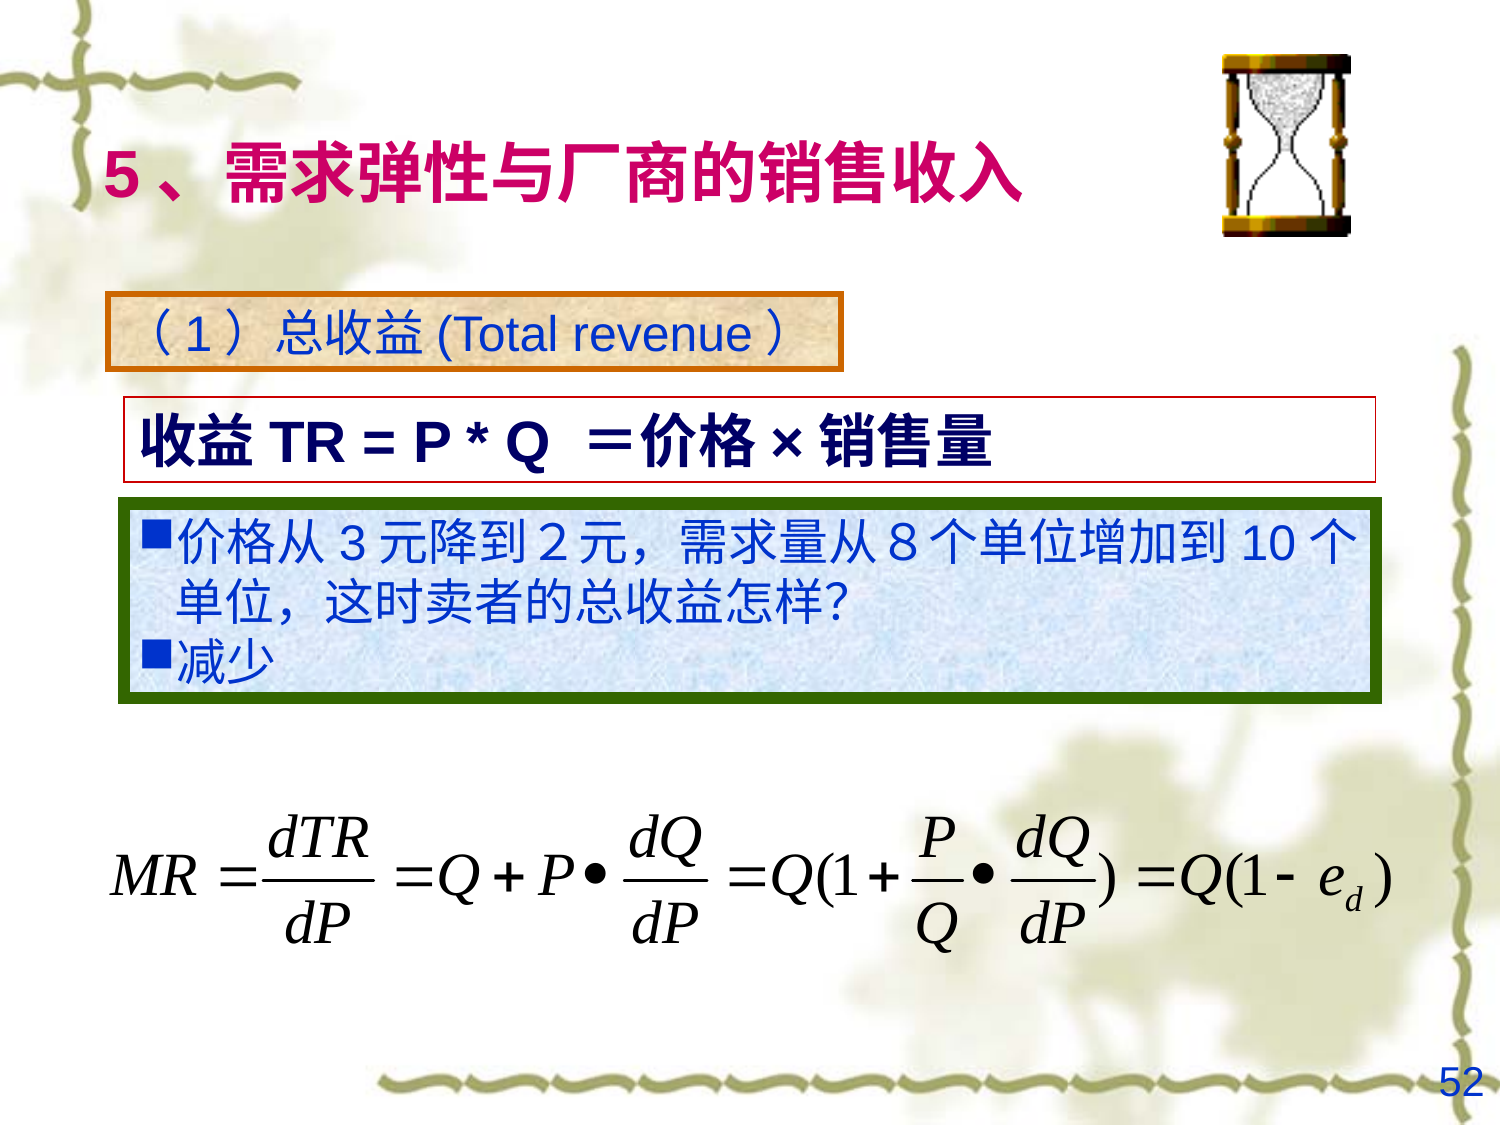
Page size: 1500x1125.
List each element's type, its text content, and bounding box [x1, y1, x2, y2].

text_box 收益TR = P * Q ＝价格×销售量 [123, 397, 1376, 482]
slide_number 52 [1080, 1046, 1500, 1125]
title 5、需求弹性与厂商的销售收入 [88, 101, 1176, 233]
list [1222, 54, 1351, 237]
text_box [100, 798, 1405, 968]
text_box 价格从3元降到２元，需求量从８个单位增加到10个单位，这时卖者的总收益怎样？ 减少 [123, 503, 1376, 699]
picture [0, 0, 1500, 1125]
text_box （1）总收益(Total revenue） [107, 294, 841, 369]
